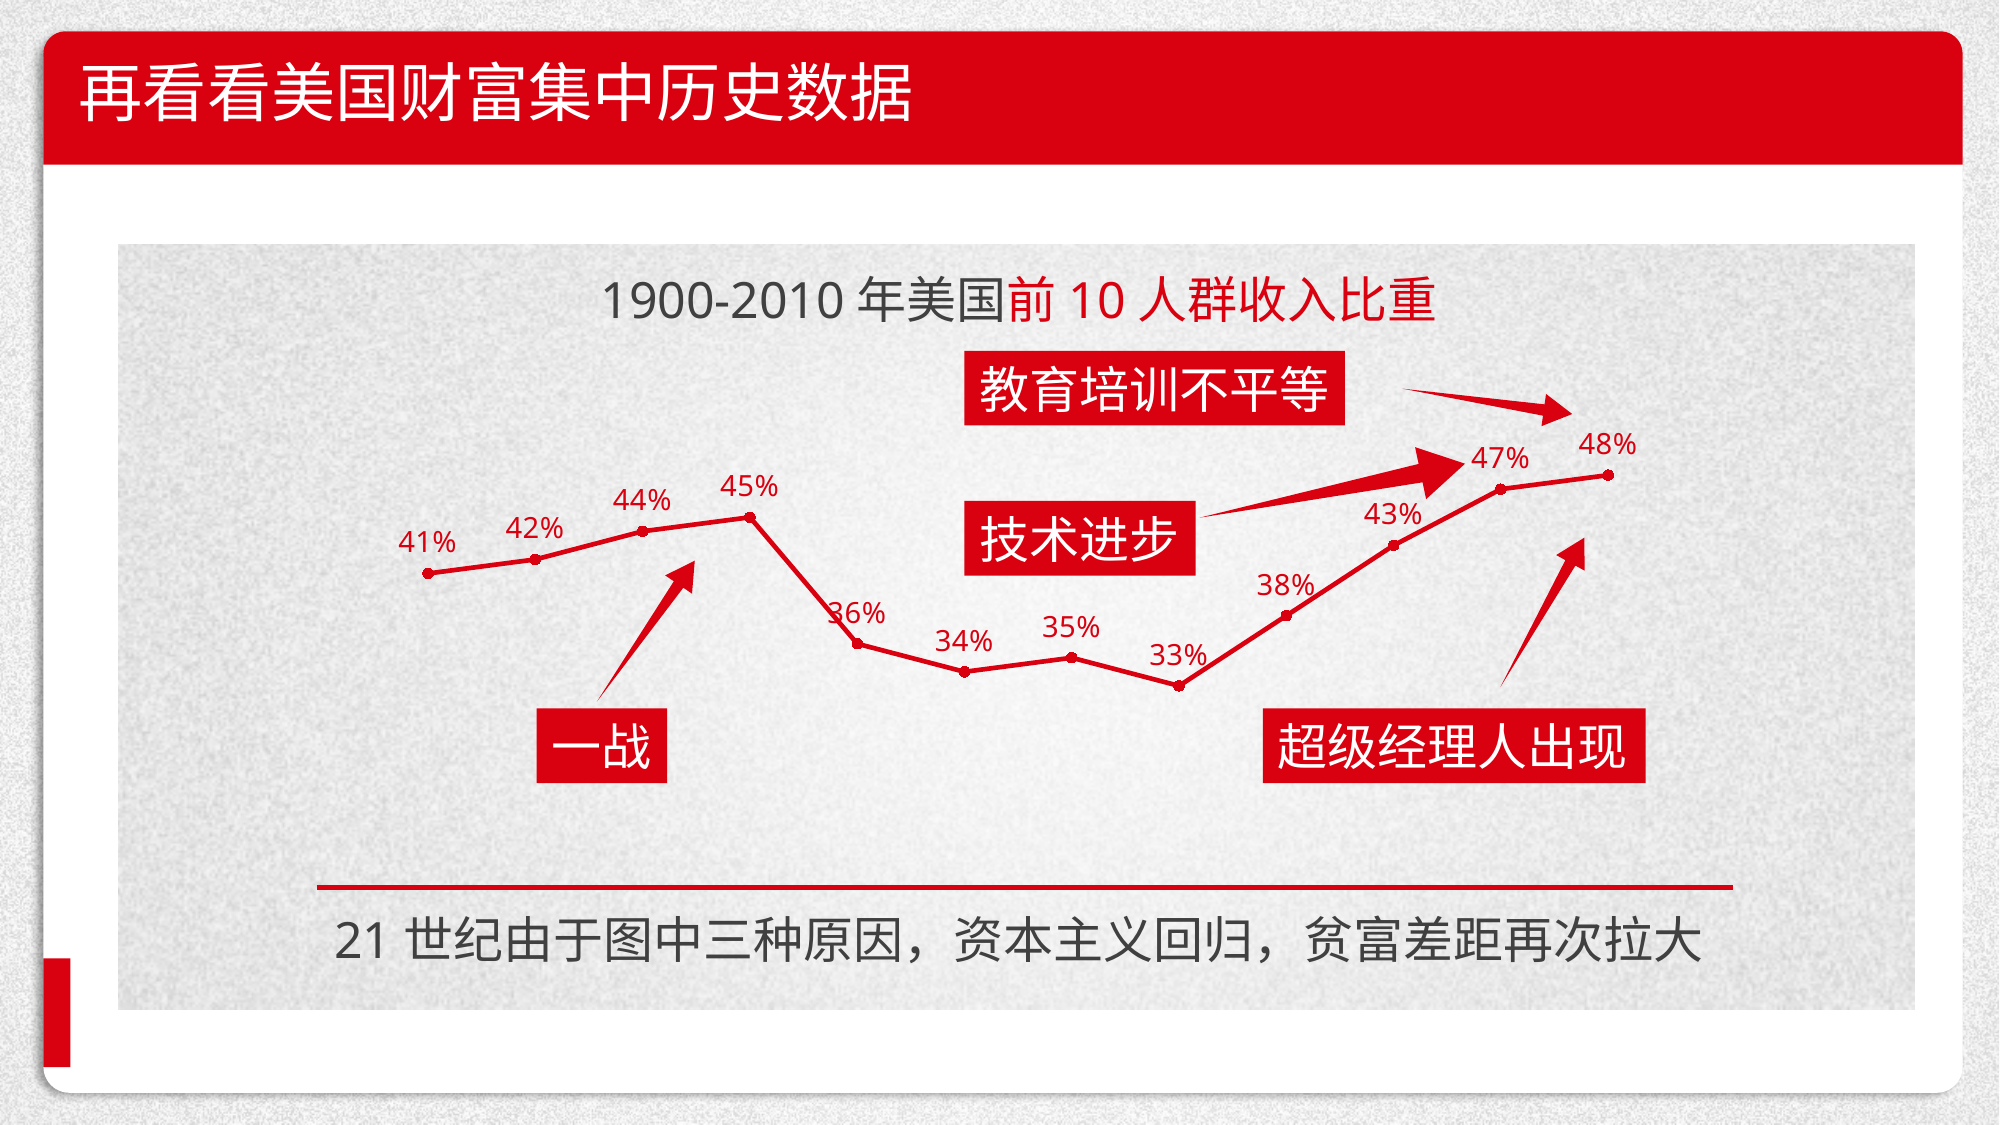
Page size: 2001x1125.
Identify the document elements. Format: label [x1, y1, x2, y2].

text_box [357, 888, 1692, 1125]
picture [0, 0, 2000, 1125]
text_box [357, 260, 1692, 887]
